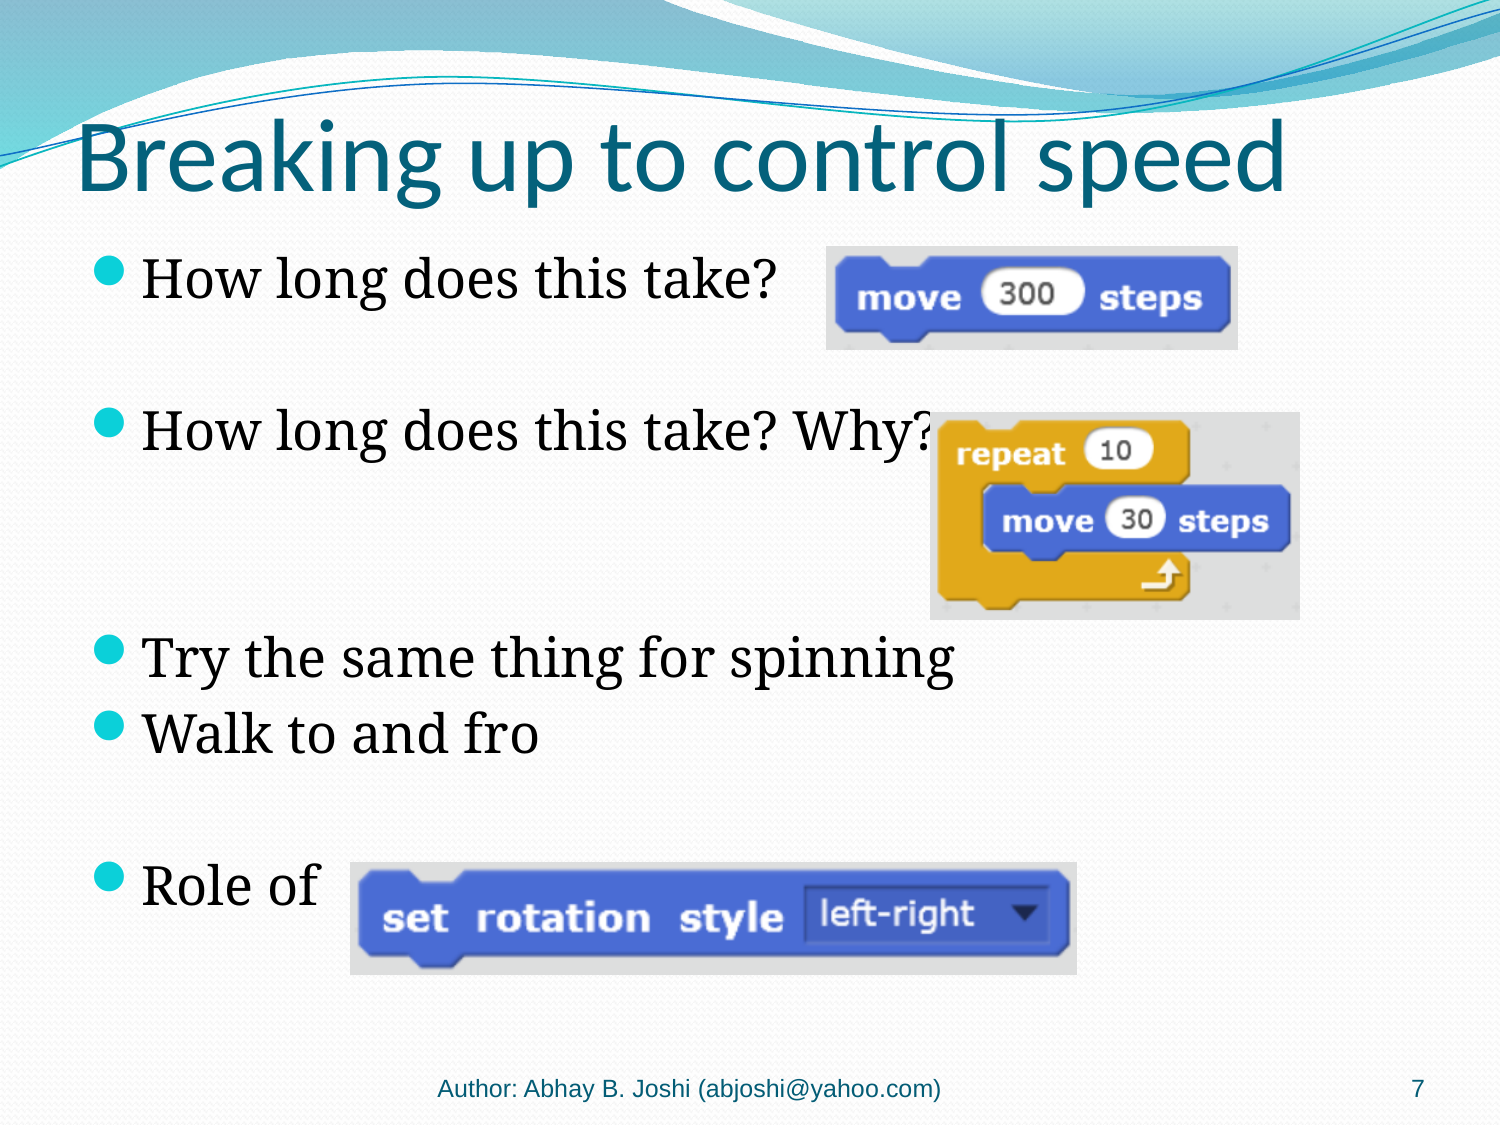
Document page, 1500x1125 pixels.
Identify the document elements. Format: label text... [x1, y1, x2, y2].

title Breaking up to control speed [75, 24, 1425, 213]
list How long does this take? How long does this take? Why? Try the same thing for spinning Walk to and fro Role of [75, 237, 1425, 958]
picture [825, 246, 1238, 351]
picture [349, 862, 1077, 976]
footer Author: Abhay B. Joshi (abjoshi@yahoo.com) [437, 1042, 988, 1103]
picture [929, 412, 1301, 620]
slide_number 7 [1299, 1042, 1425, 1103]
